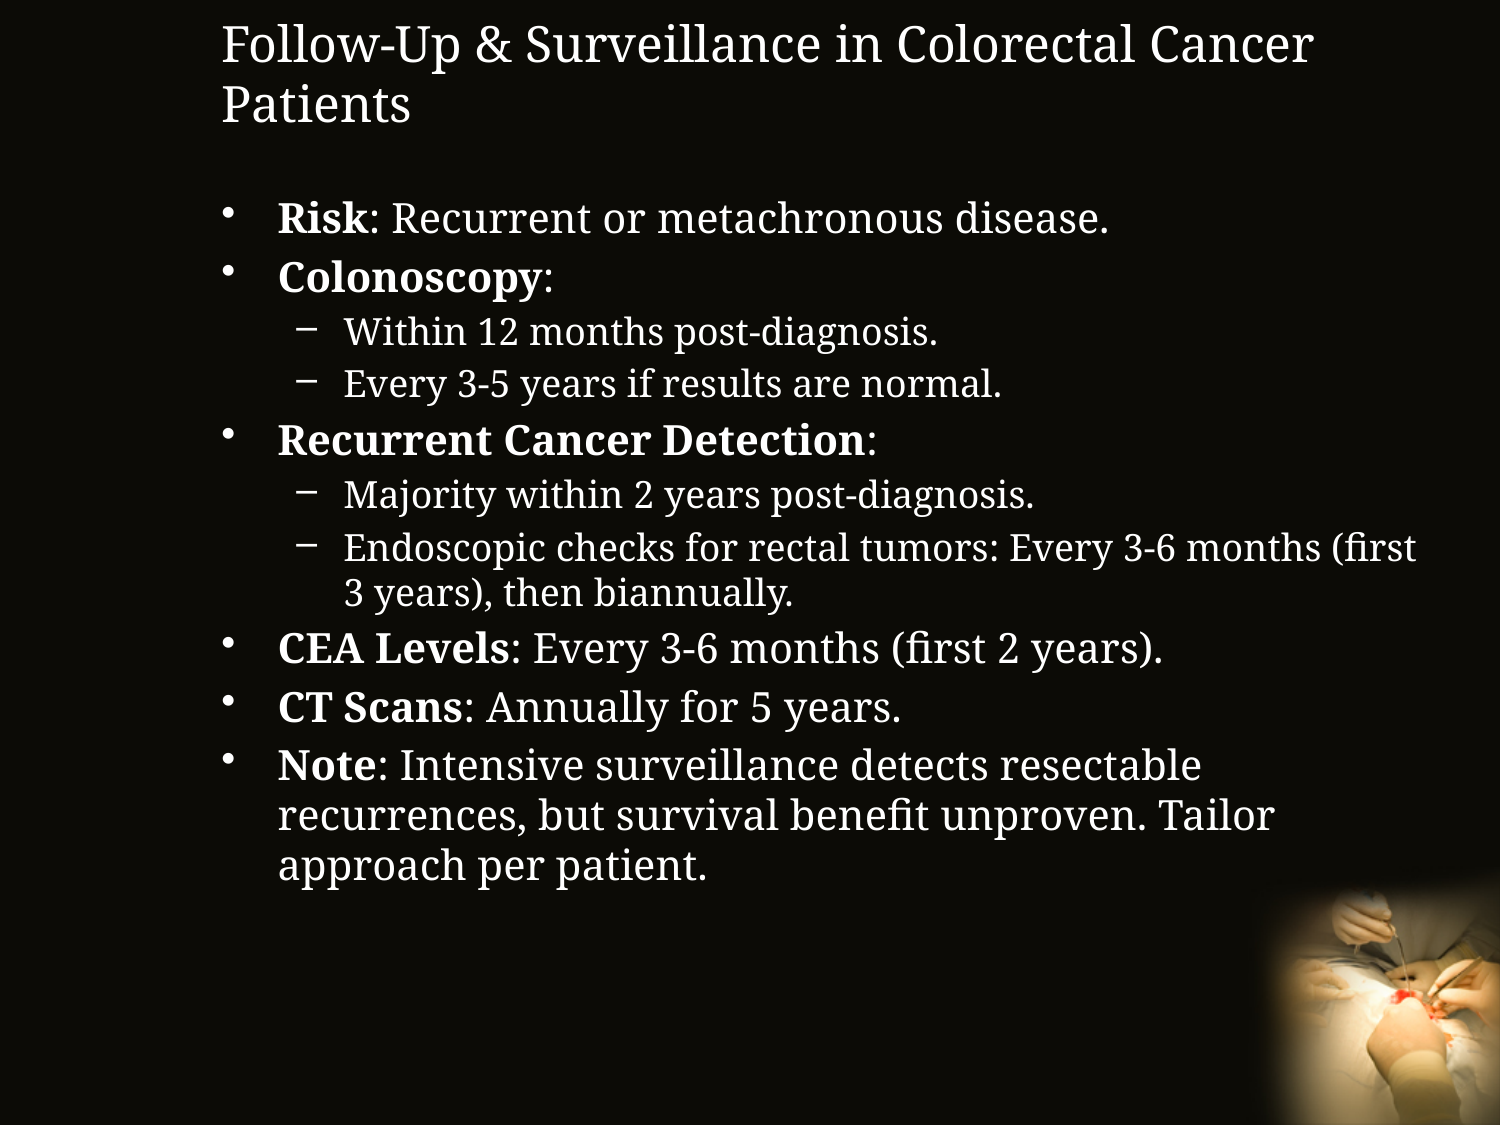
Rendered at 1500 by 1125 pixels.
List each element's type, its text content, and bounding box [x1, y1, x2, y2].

title Follow-Up & Surveillance in Colorectal Cancer Patients [206, 30, 1377, 115]
list Risk: Recurrent or metachronous disease. Colonoscopy: Within 12 months post-diagnosis. Every 3-5 years if results are normal. Recurrent Cancer Detection: Majority within 2 years post-diagnosis. Endoscopic checks for rectal tumors: Every 3-6 months (first 3 years), then biannually. CEA Levels: Every 3-6 months (first 2 years). CT Scans: Annually for 5 years. Note: Intensive surveillance detects resectable recurrences, but survival benefit unproven. Tailor approach per patient. [206, 184, 1436, 1059]
picture [0, 0, 1500, 1125]
